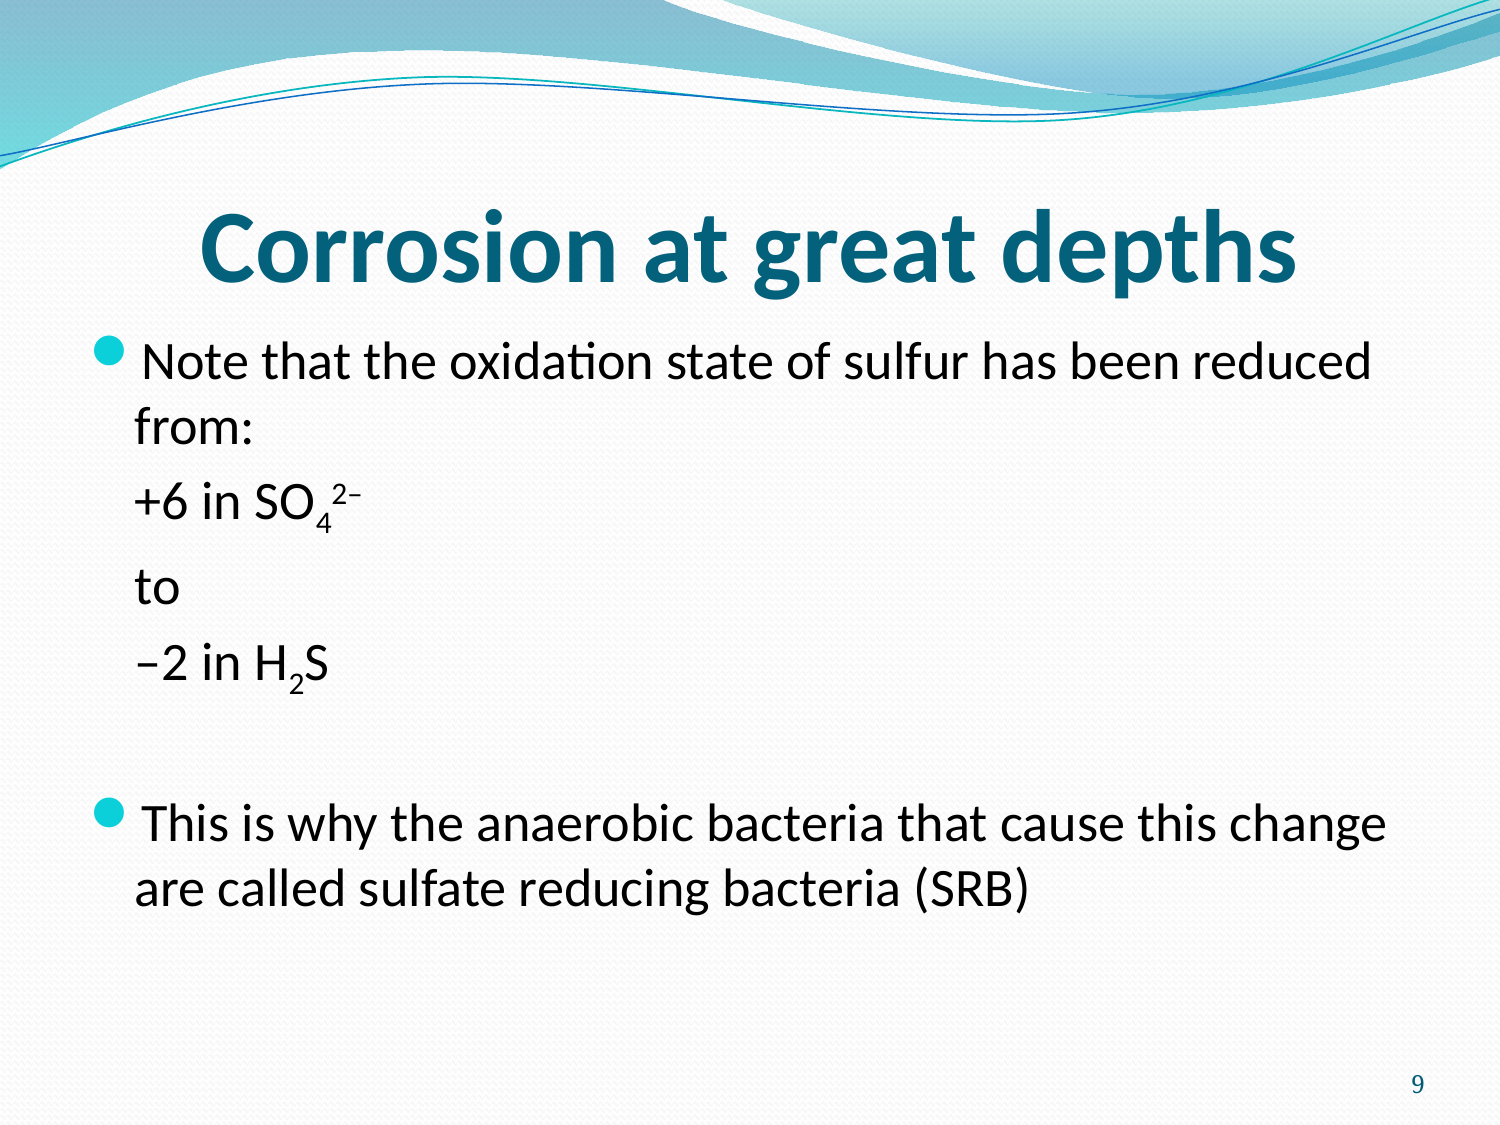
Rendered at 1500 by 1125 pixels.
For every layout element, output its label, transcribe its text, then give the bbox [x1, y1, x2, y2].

title Corrosion at great depths [75, 115, 1425, 303]
slide_number 9 [1299, 1042, 1425, 1103]
list Note that the oxidation state of sulfur has been reduced from: +6 in SO42– to –2 in H2S This is why the anaerobic bacteria that cause this change are called sulfate reducing bacteria (SRB) [75, 317, 1425, 1038]
